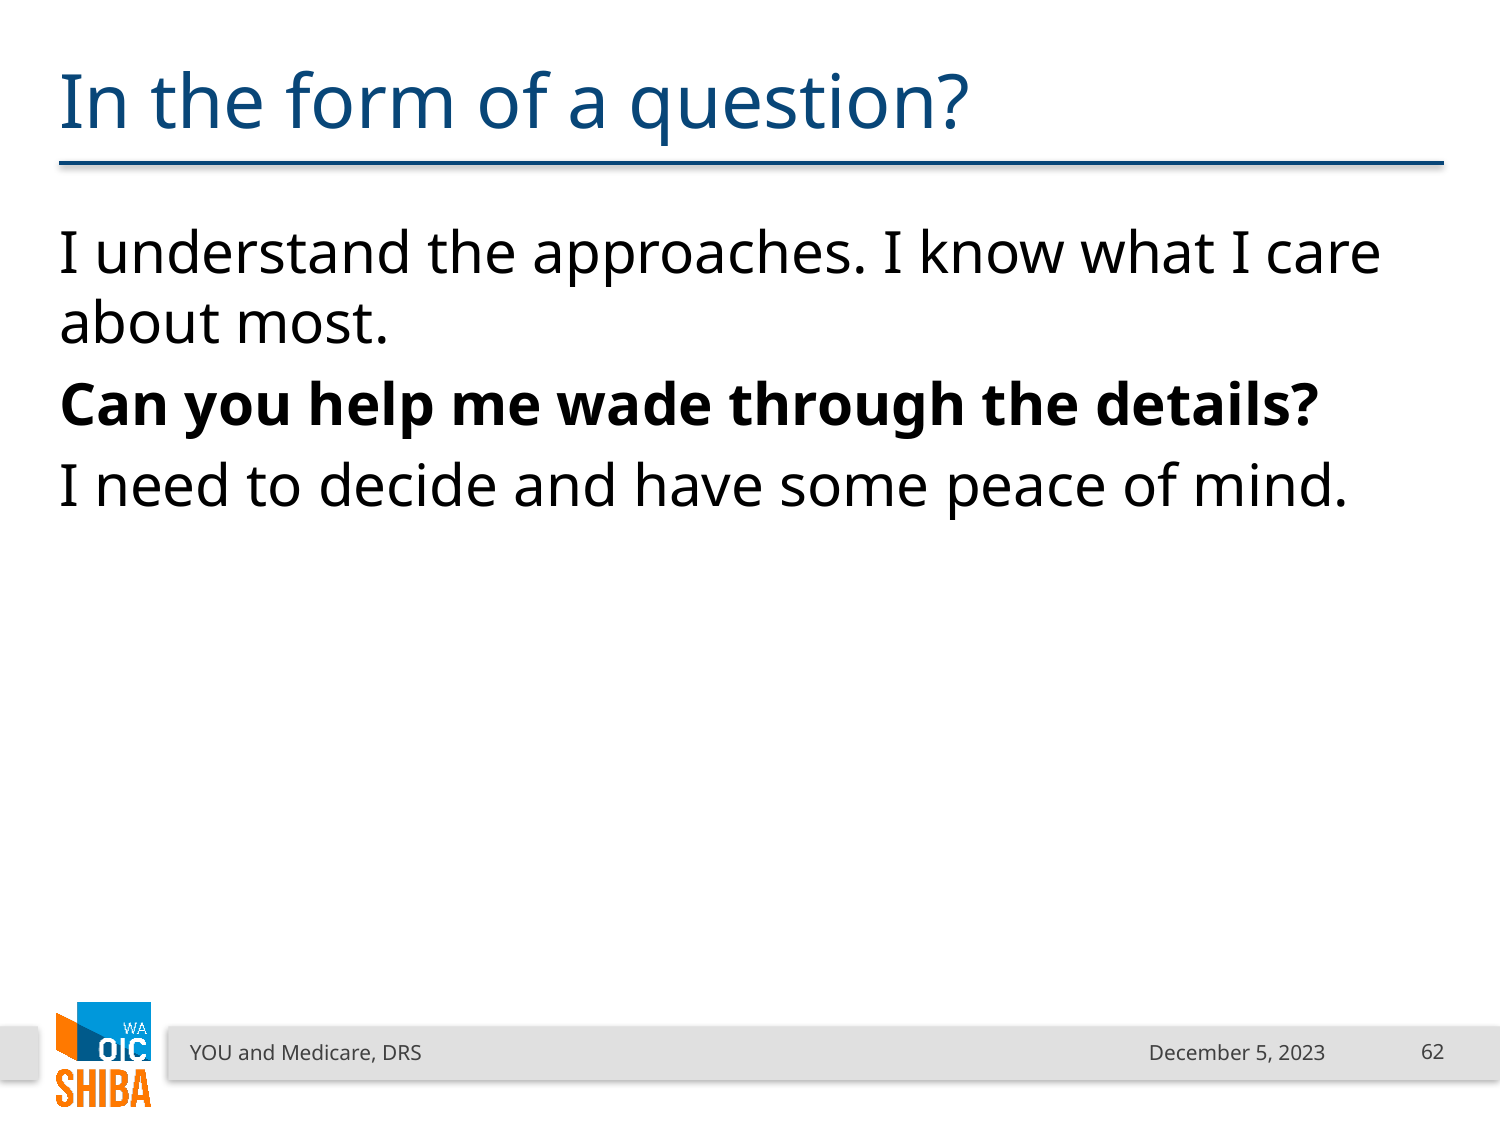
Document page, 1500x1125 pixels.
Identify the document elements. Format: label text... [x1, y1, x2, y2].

list I understand the approaches. I know what I care about most. Can you help me wade through the details? I need to decide and have some peace of mind. [59, 215, 1445, 958]
footer YOU and Medicare, DRS [190, 1035, 785, 1069]
picture [56, 1002, 151, 1107]
title In the form of a question? [59, 53, 1445, 164]
slide_number 62 [1339, 1035, 1445, 1069]
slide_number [975, 1035, 1326, 1069]
